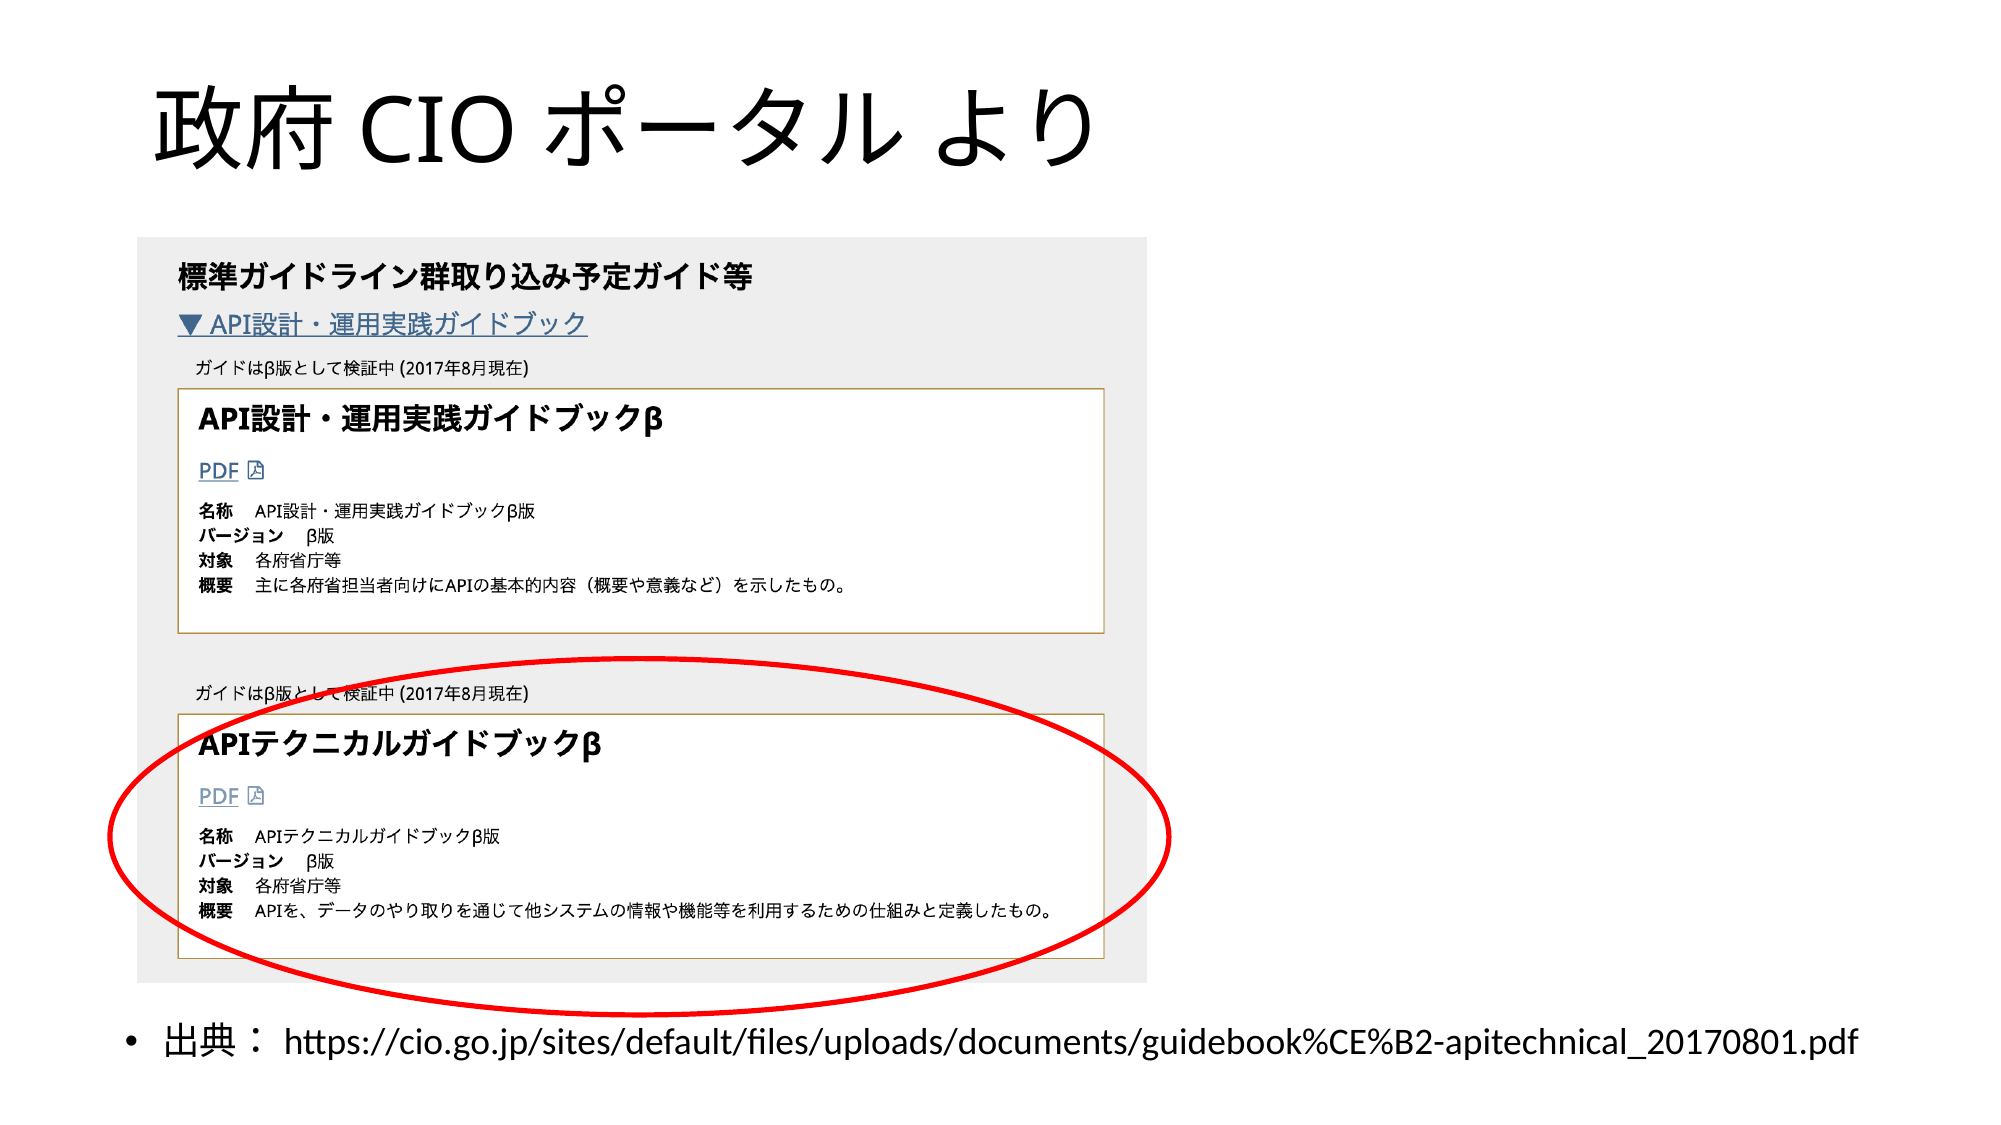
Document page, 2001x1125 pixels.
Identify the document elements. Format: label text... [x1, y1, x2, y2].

text_box [332, 983, 947, 1016]
text_box 出典：https://cio.go.jp/sites/default/files/uploads/documents/guidebook%CE%B2-apitechnical_20170801.pdf [109, 1014, 1947, 1125]
text_box [108, 779, 137, 895]
picture [137, 237, 1147, 983]
title 政府CIOポータル より [137, 59, 1863, 205]
text_box [1147, 784, 1170, 890]
